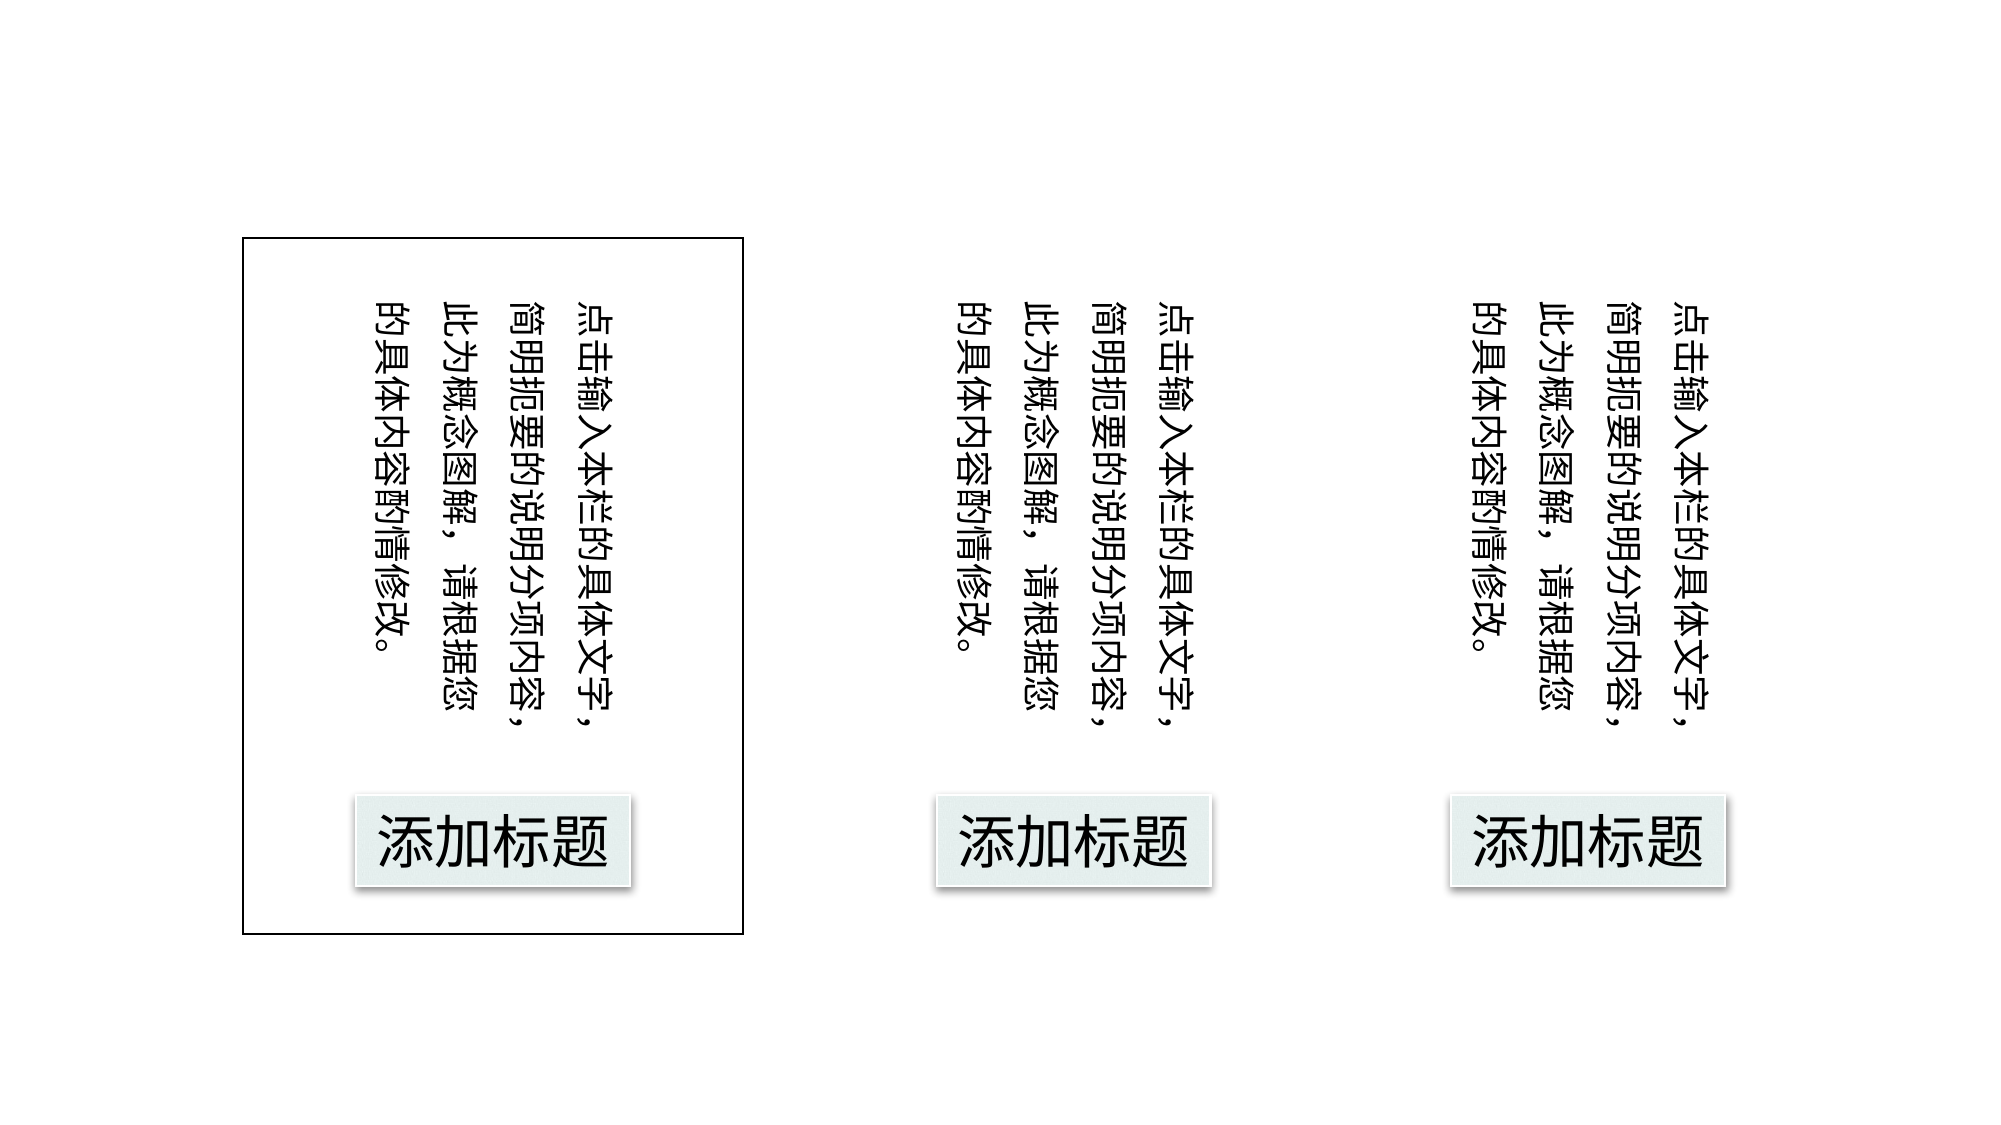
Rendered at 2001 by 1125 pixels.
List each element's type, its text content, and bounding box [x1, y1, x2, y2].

text_box 点击输入本栏的具体文字，简明扼要的说明分项内容，此为概念图解，请根据您的具体内容酌情修改。 [345, 286, 649, 759]
text_box 添加标题 [936, 794, 1212, 887]
text_box 点击输入本栏的具体文字，简明扼要的说明分项内容，此为概念图解，请根据您的具体内容酌情修改。 [1442, 286, 1745, 759]
text_box 添加标题 [1450, 794, 1726, 887]
text_box [242, 237, 744, 935]
text_box 添加标题 [355, 794, 631, 887]
text_box 点击输入本栏的具体文字，简明扼要的说明分项内容，此为概念图解，请根据您的具体内容酌情修改。 [927, 286, 1231, 759]
